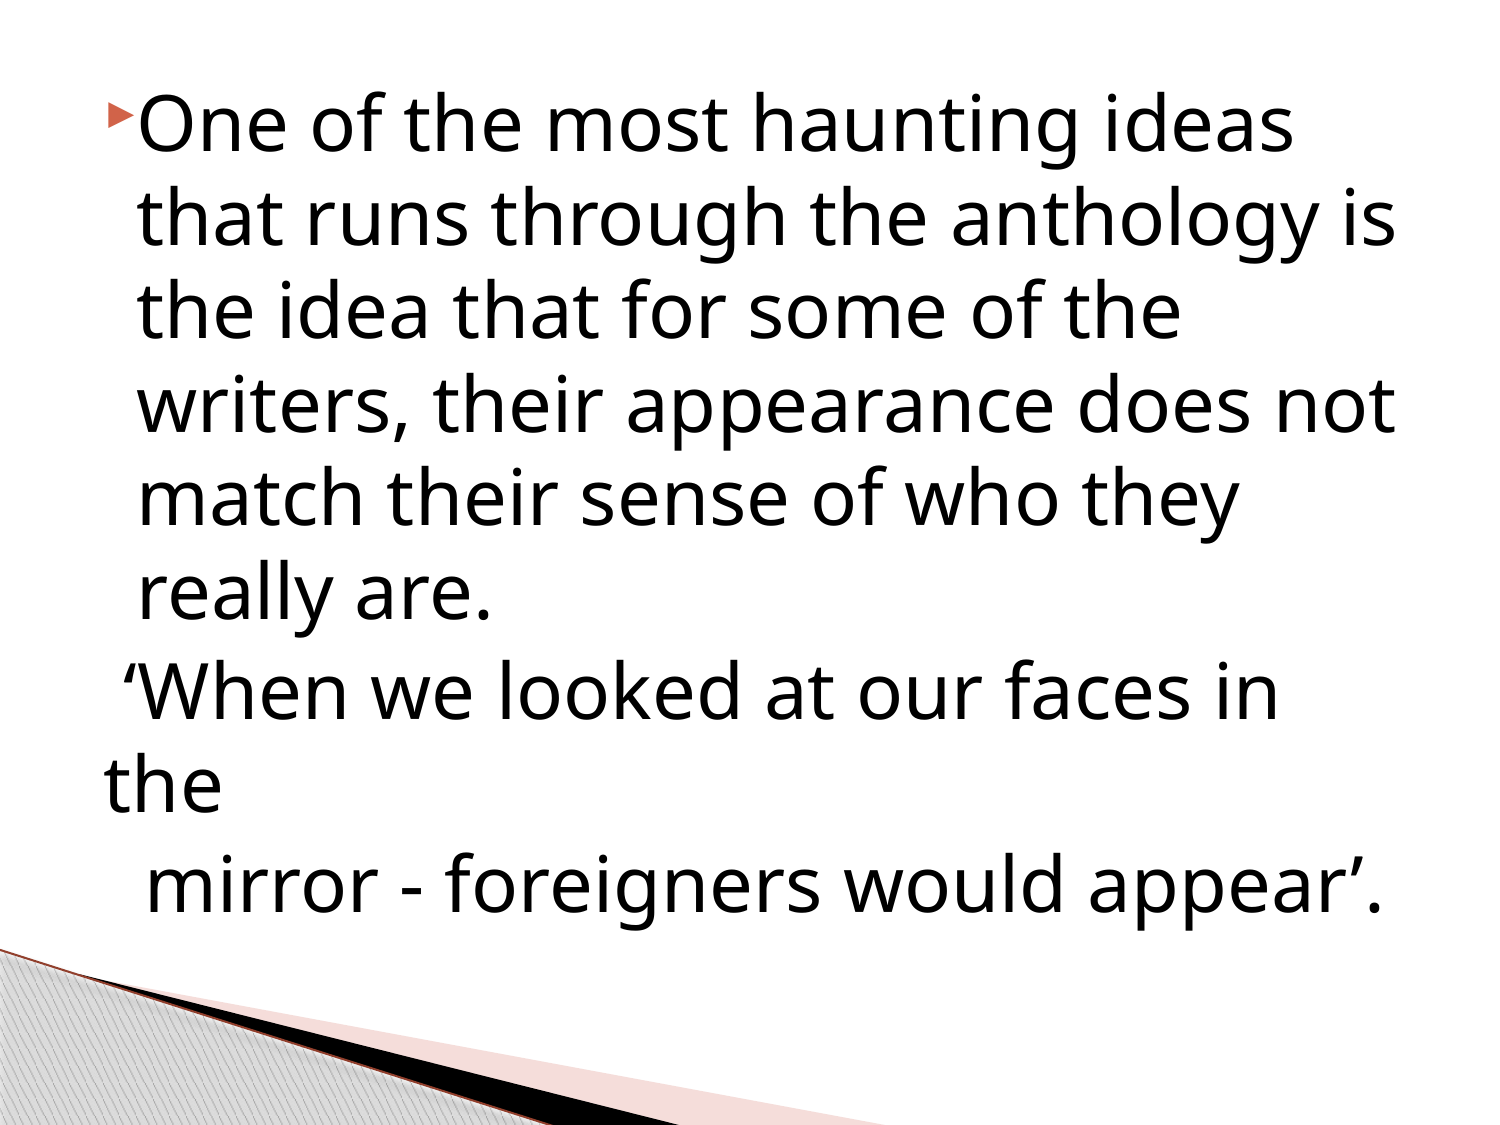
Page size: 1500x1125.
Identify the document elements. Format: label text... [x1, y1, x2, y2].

list One of the most haunting ideas that runs through the anthology is the idea that for some of the writers, their appearance does not match their sense of who they really are. ‘When we looked at our faces in the mirror - foreigners would appear’. [75, 66, 1425, 986]
